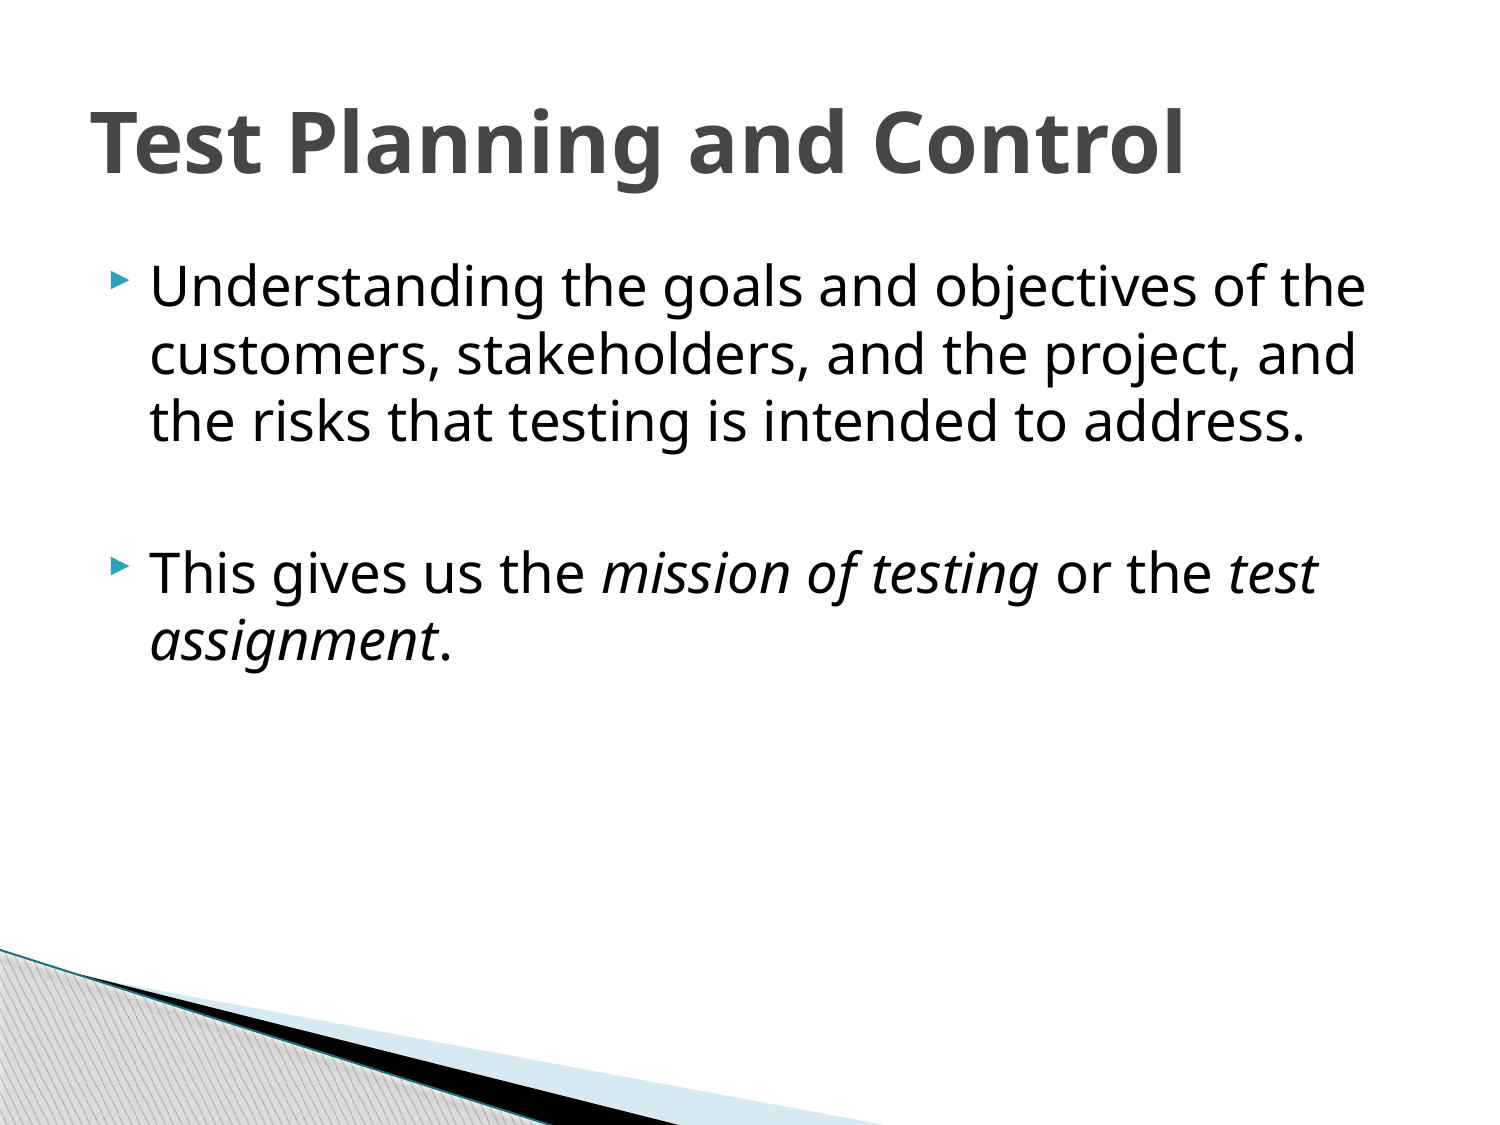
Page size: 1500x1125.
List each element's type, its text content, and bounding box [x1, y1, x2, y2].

list Understanding the goals and objectives of the customers, stakeholders, and the project, and the risks that testing is intended to address. This gives us the mission of testing or the test assignment. [75, 243, 1388, 986]
title Test Planning and Control [75, 45, 1425, 233]
